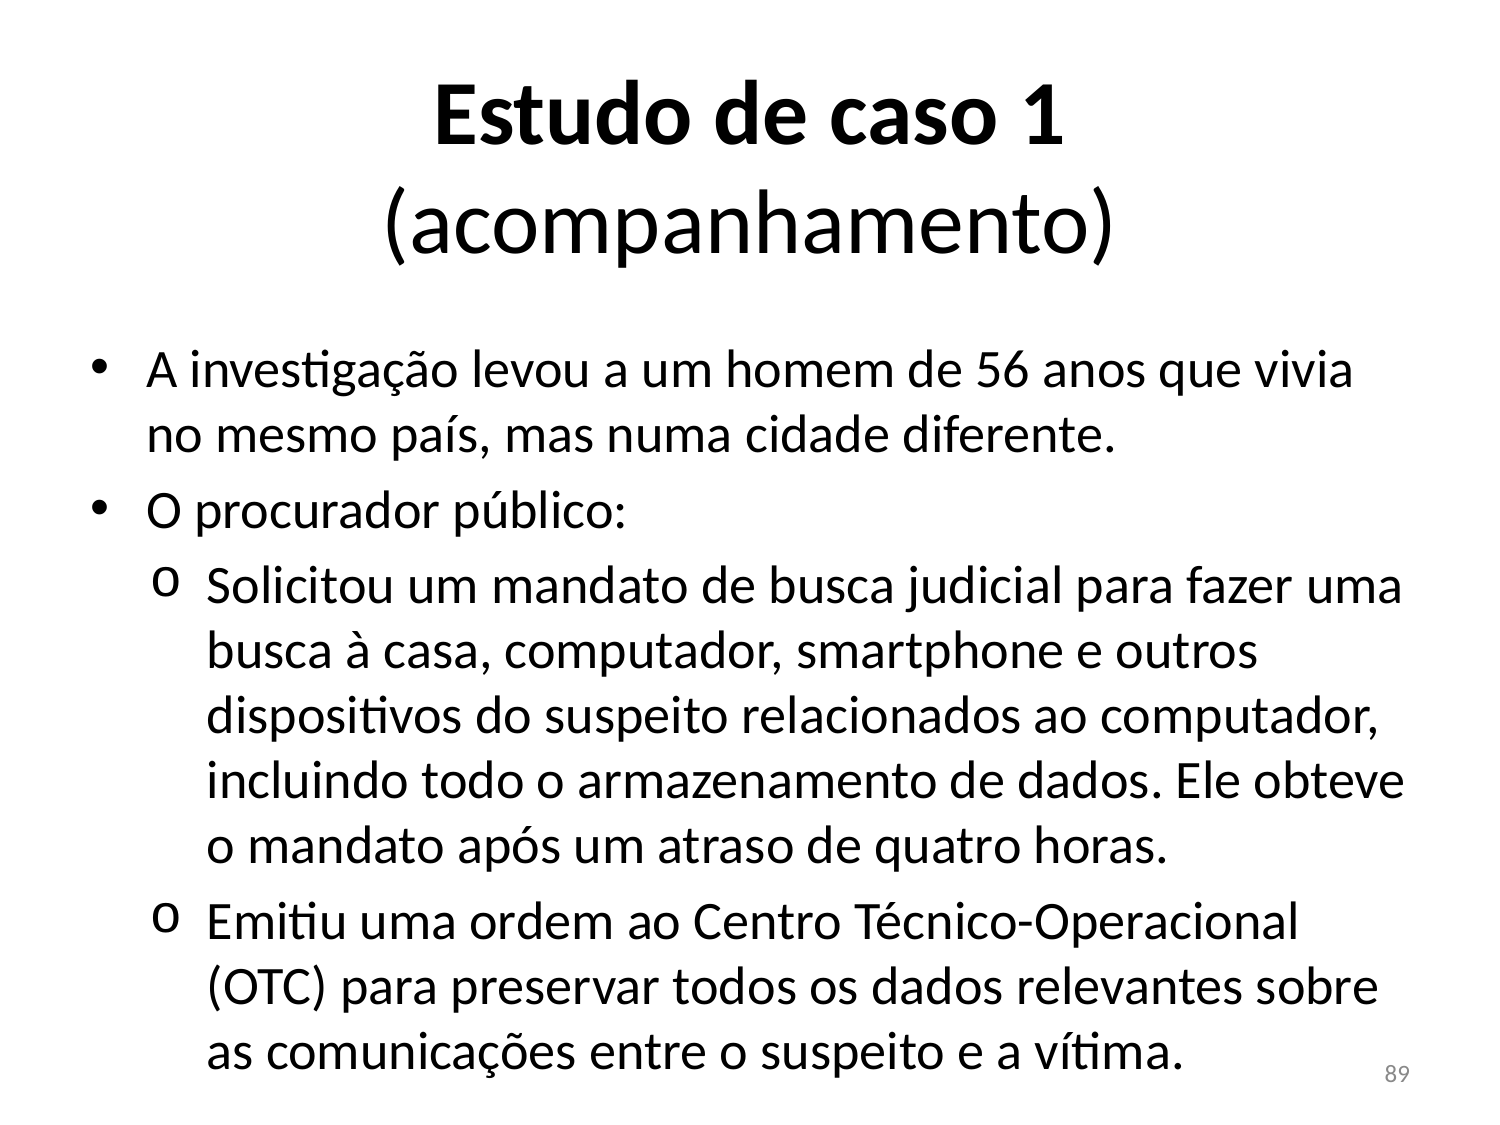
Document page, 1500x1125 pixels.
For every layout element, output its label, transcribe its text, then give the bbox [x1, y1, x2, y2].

list A investigação levou a um homem de 56 anos que vivia no mesmo país, mas numa cidade diferente. O procurador público: Solicitou um mandato de busca judicial para fazer uma busca à casa, computador, smartphone e outros dispositivos do suspeito relacionados ao computador, incluindo todo o armazenamento de dados. Ele obteve o mandato após um atraso de quatro horas. Emitiu uma ordem ao Centro Técnico-Operacional (OTC) para preservar todos os dados relevantes sobre as comunicações entre o suspeito e a vítima. [75, 325, 1425, 1125]
title Estudo de caso 1 (acompanhamento) [75, 45, 1425, 187]
slide_number 89 [1074, 1042, 1425, 1103]
